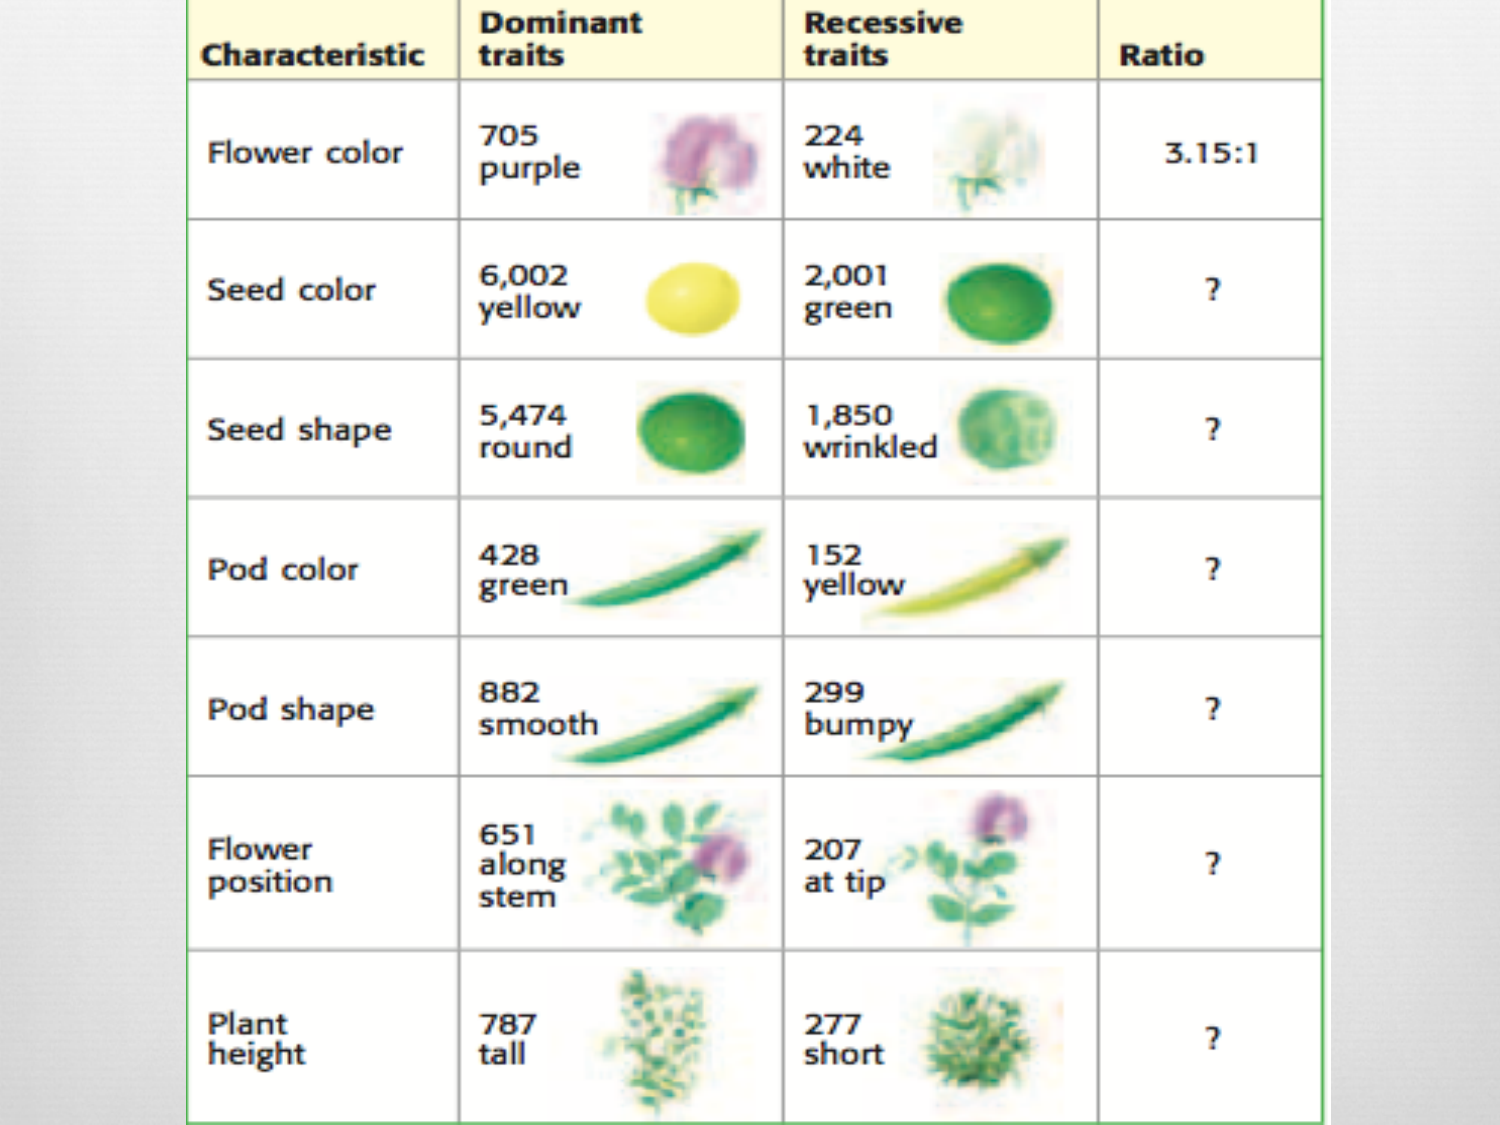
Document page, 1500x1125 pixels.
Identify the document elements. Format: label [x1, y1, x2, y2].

picture [186, 0, 1331, 1125]
